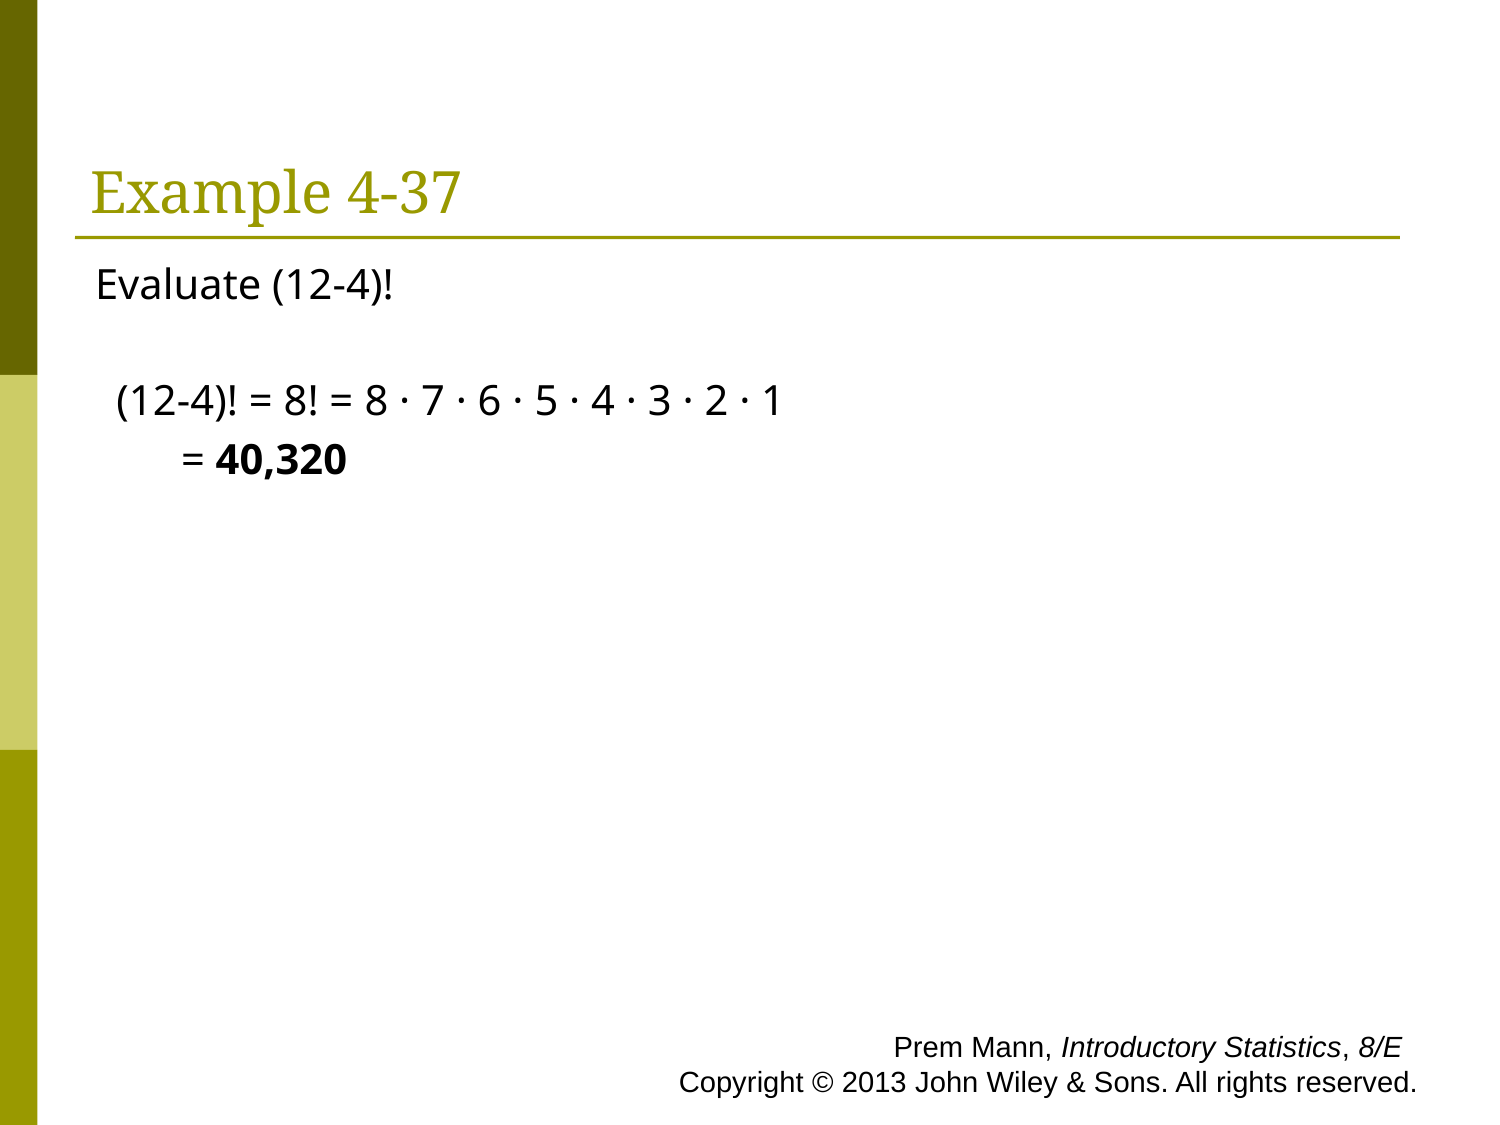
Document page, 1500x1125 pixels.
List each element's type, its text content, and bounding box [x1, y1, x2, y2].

text_box Prem Mann, Introductory Statistics, 8/E Copyright © 2013 John Wiley & Sons. All rights reserved. [664, 1020, 1449, 1106]
list Evaluate (12-4)! (12-4)! = 8! = 8 · 7 · 6 · 5 · 4 · 3 · 2 · 1 = 40,320 [79, 249, 1425, 925]
title Example 4-37 [75, 45, 1425, 233]
